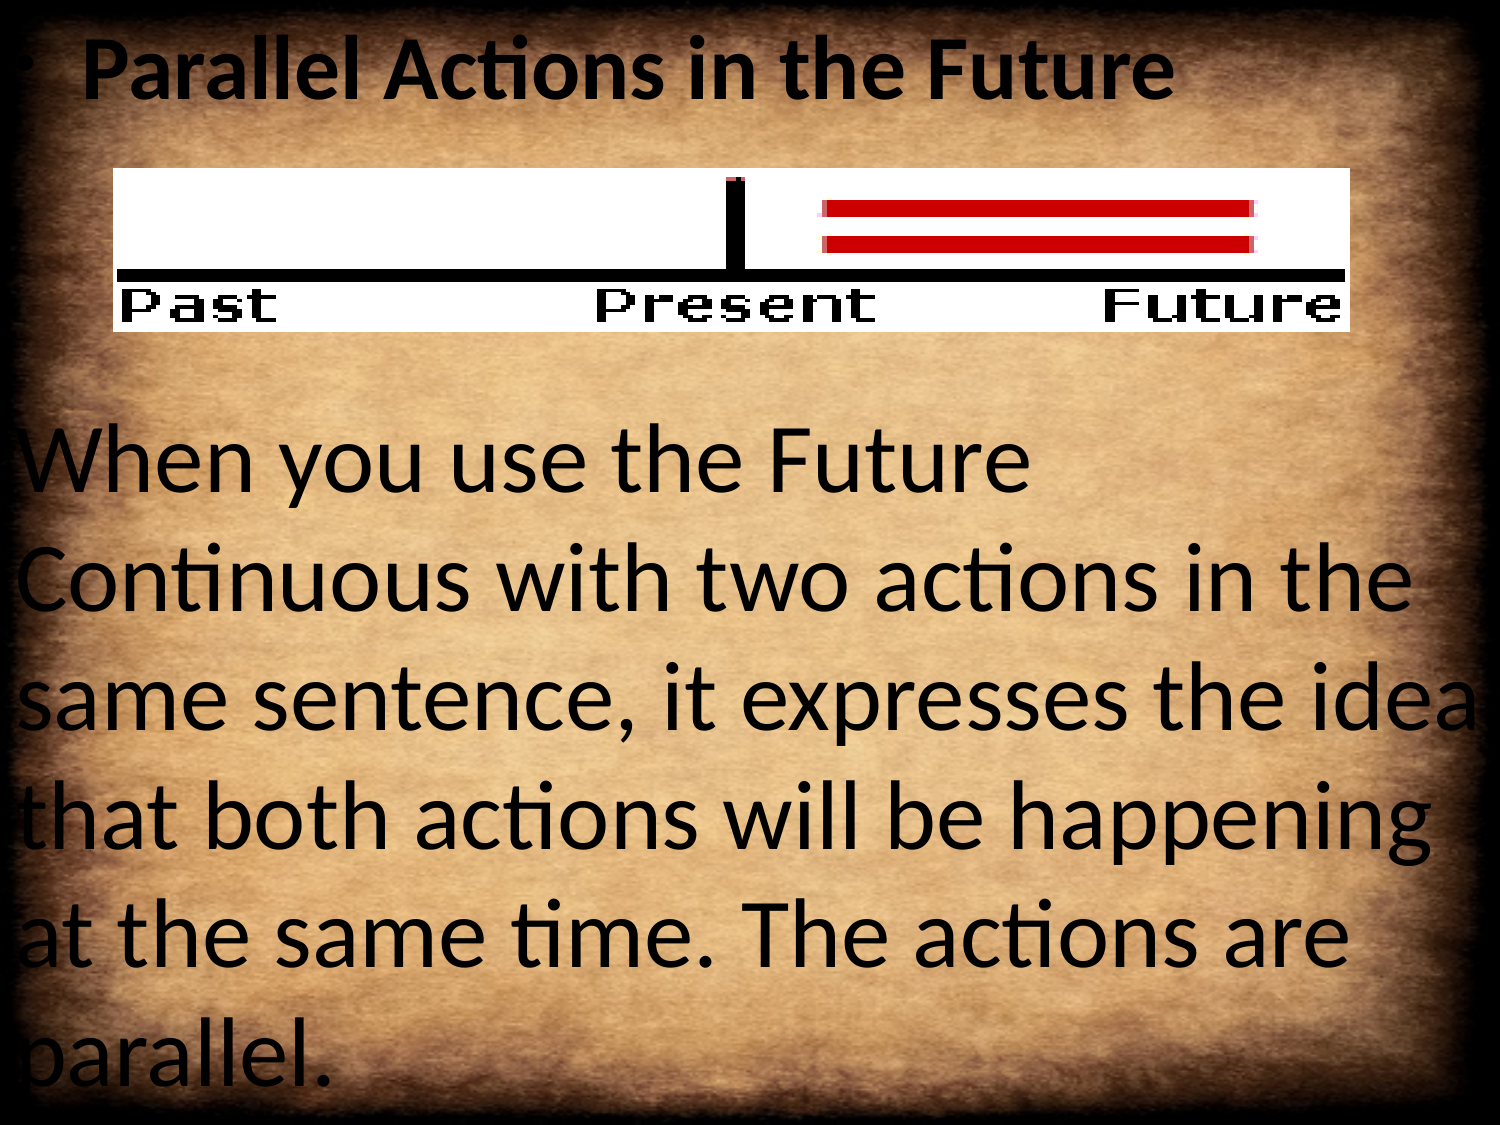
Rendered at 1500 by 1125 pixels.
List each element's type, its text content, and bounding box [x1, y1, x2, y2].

list Parallel Actions in the Future When you use the Future Continuous with two actions in the same sentence, it expresses the idea that both actions will be happening at the same time. The actions are parallel. [0, 0, 1500, 1125]
picture [113, 168, 1351, 332]
